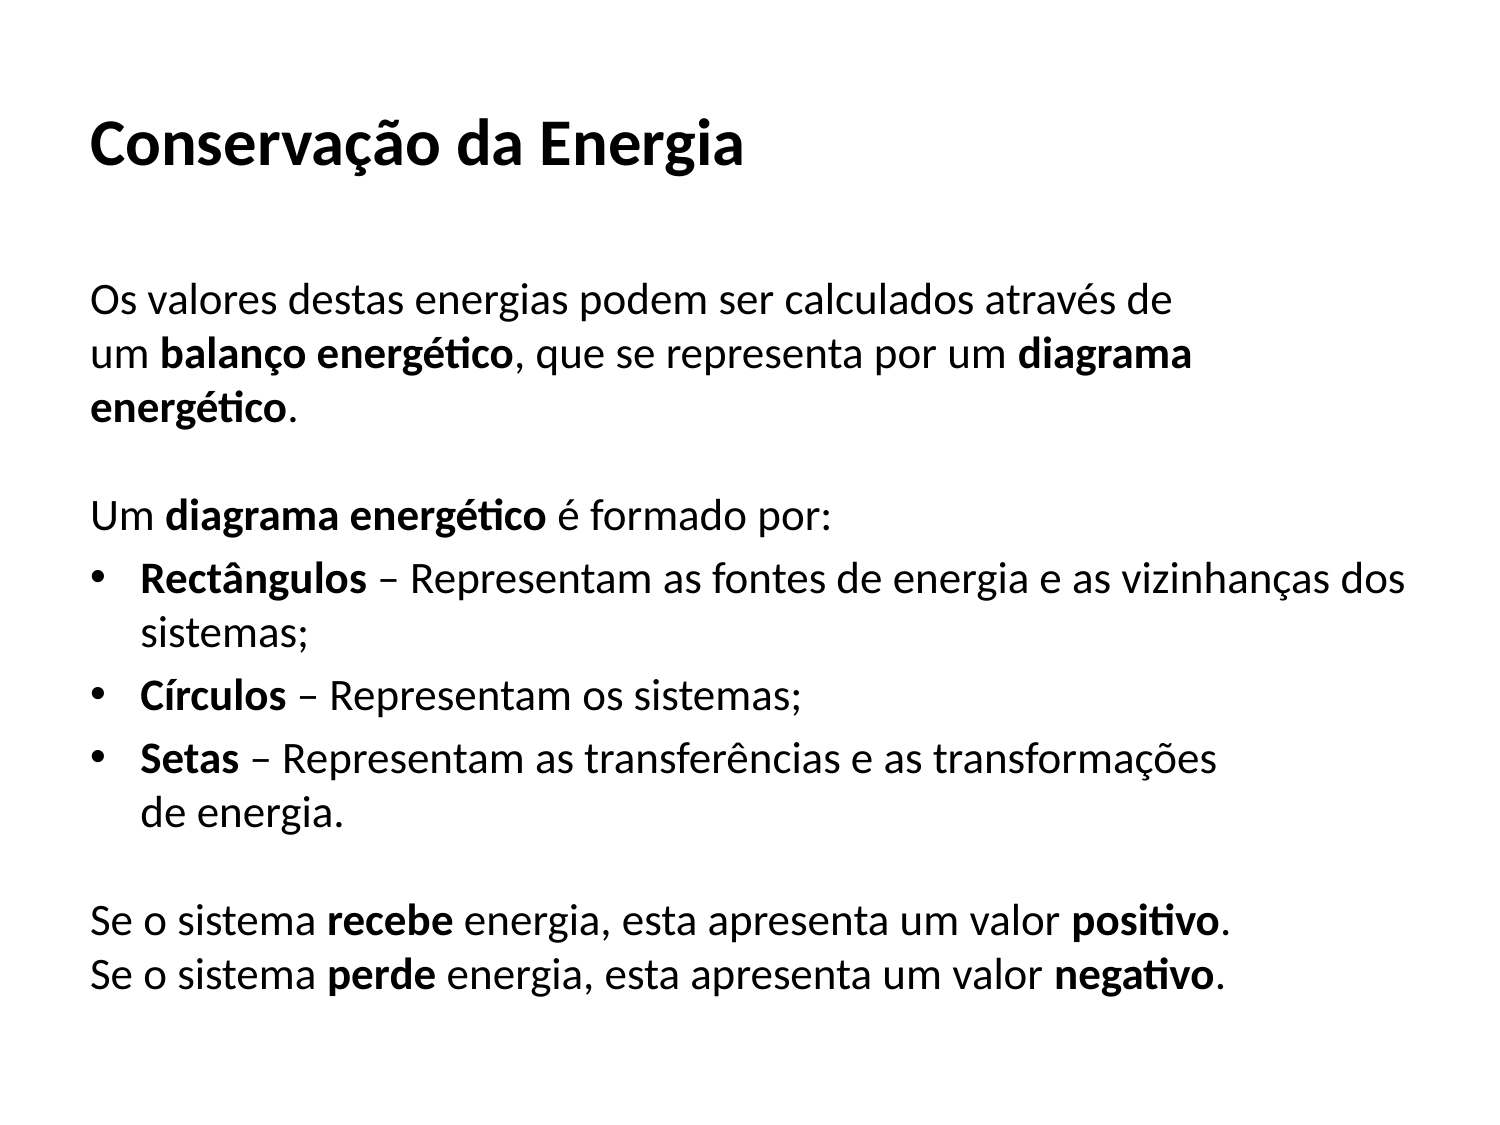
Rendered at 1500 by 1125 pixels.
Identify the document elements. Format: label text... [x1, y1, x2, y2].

list Os valores destas energias podem ser calculados através de um balanço energético, que se representa por um diagrama energético. Um diagrama energético é formado por: Rectângulos – Representam as fontes de energia e as vizinhanças dos sistemas; Círculos – Representam os sistemas; Setas – Representam as transferências e as transformações de energia. Se o sistema recebe energia, esta apresenta um valor positivo. Se o sistema perde energia, esta apresenta um valor negativo. [75, 262, 1425, 1024]
title Conservação da Energia [75, 45, 1425, 233]
